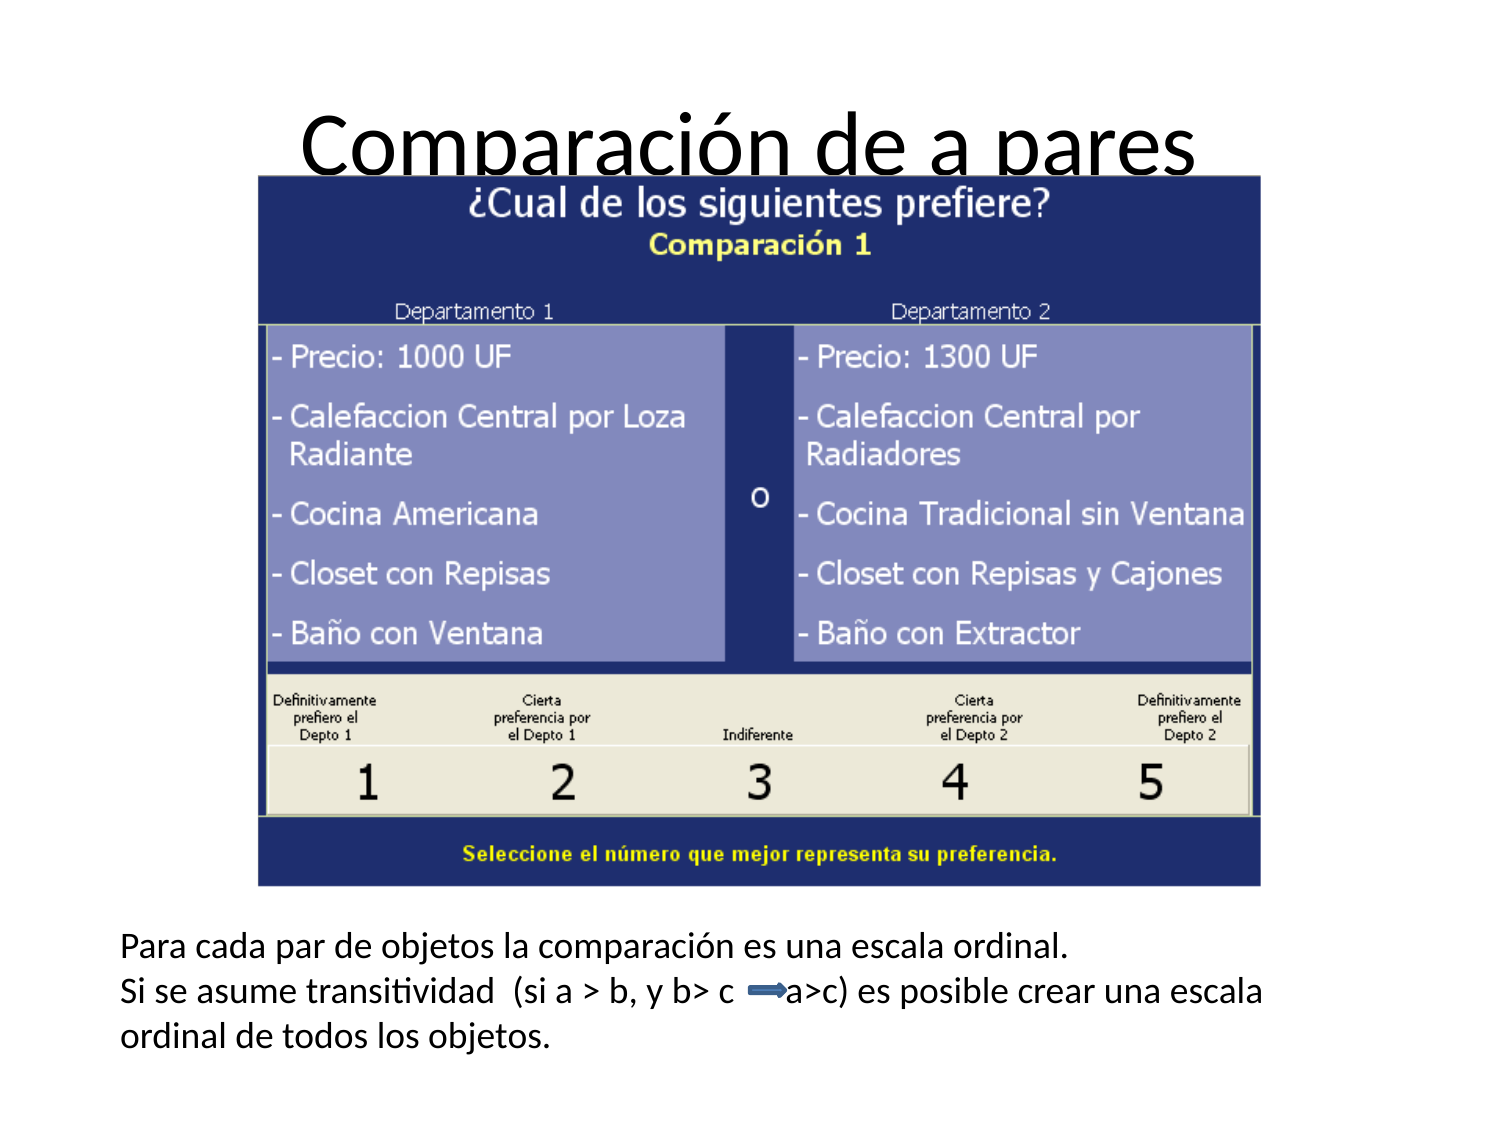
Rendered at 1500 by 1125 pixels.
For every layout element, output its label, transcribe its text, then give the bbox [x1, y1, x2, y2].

text_box [747, 982, 788, 998]
text_box Para cada par de objetos la comparación es una escala ordinal. Si se asume transitividad (si a > b, y b> c a>c) es posible crear una escala ordinal de todos los objetos. [105, 913, 1395, 1064]
title Comparación de a pares [75, 45, 1425, 233]
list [257, 175, 1261, 888]
